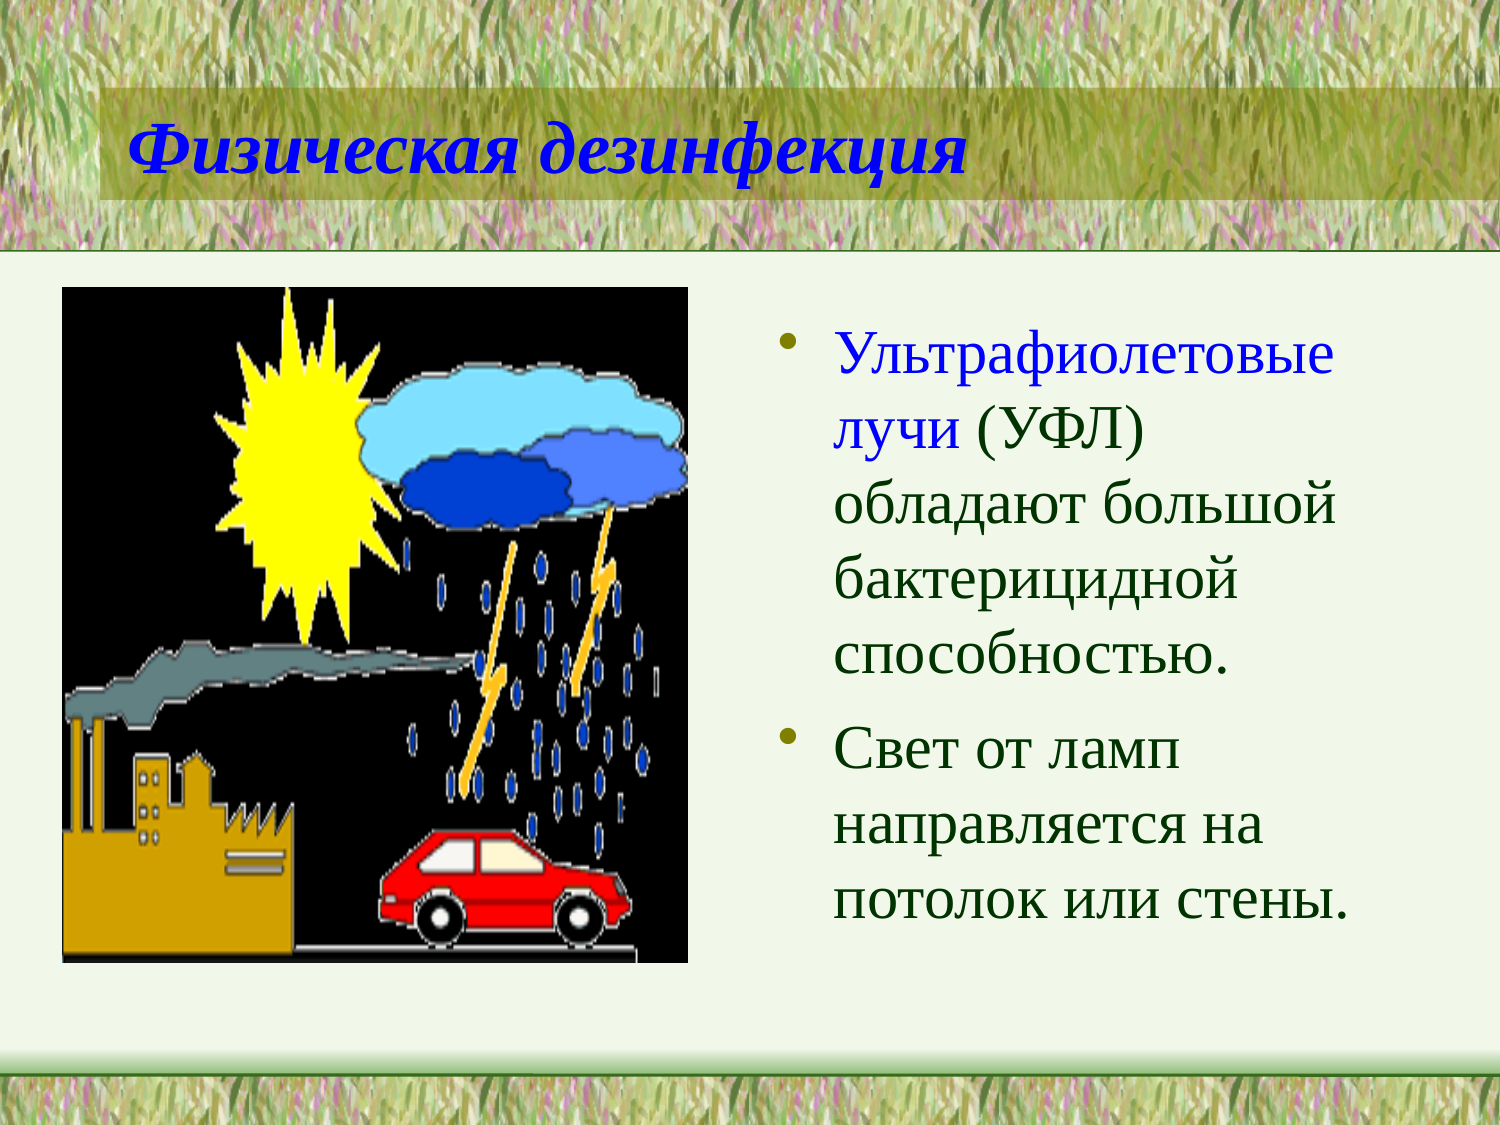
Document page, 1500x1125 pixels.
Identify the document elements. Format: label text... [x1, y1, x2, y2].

picture [0, 0, 1500, 250]
picture [0, 1077, 1500, 1125]
list Ультрафиолетовые лучи (УФЛ) обладают большой бактерицидной способностью. Свет от ламп направляется на потолок или стены. [762, 303, 1388, 979]
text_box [62, 287, 688, 963]
title Физическая дезинфекция [112, 50, 1388, 238]
